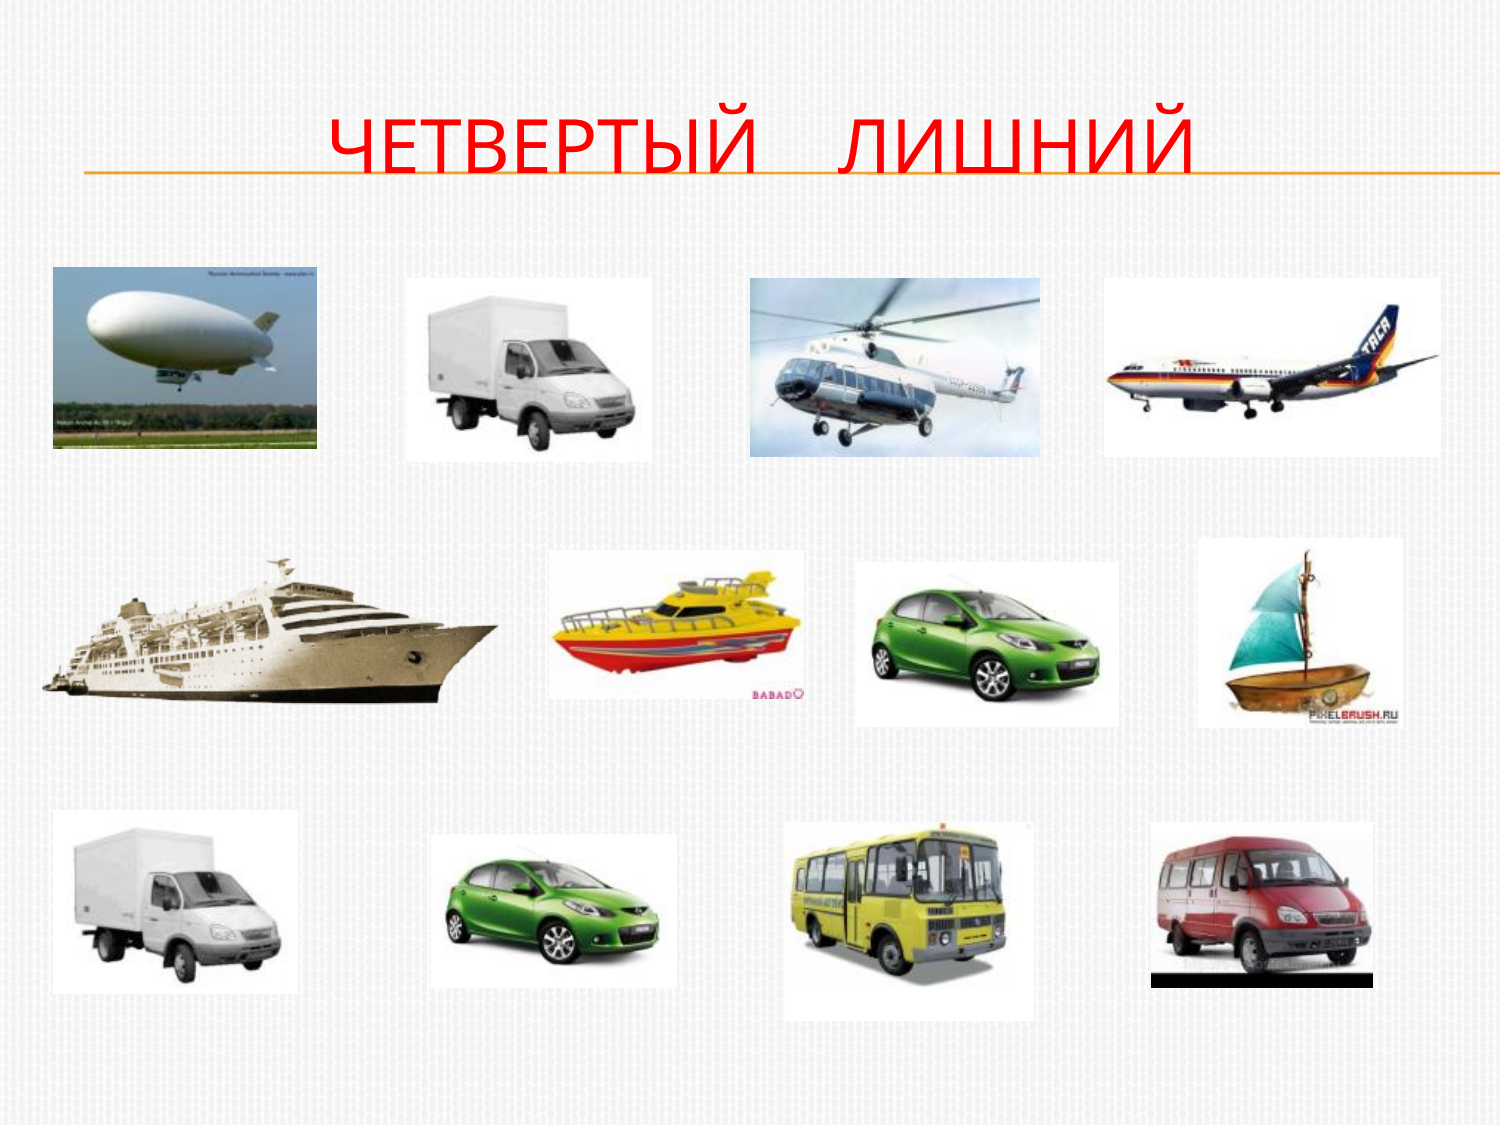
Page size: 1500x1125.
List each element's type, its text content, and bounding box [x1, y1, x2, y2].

picture [785, 821, 1034, 1021]
picture [749, 278, 1040, 457]
picture [430, 833, 677, 988]
picture [407, 278, 652, 463]
picture [1104, 278, 1441, 457]
picture [1198, 538, 1403, 729]
picture [855, 562, 1119, 727]
picture [548, 550, 805, 700]
picture [1151, 821, 1373, 988]
picture [40, 550, 501, 705]
picture [52, 266, 318, 450]
picture [52, 810, 298, 994]
title Четвертый лишний [49, 75, 1475, 213]
